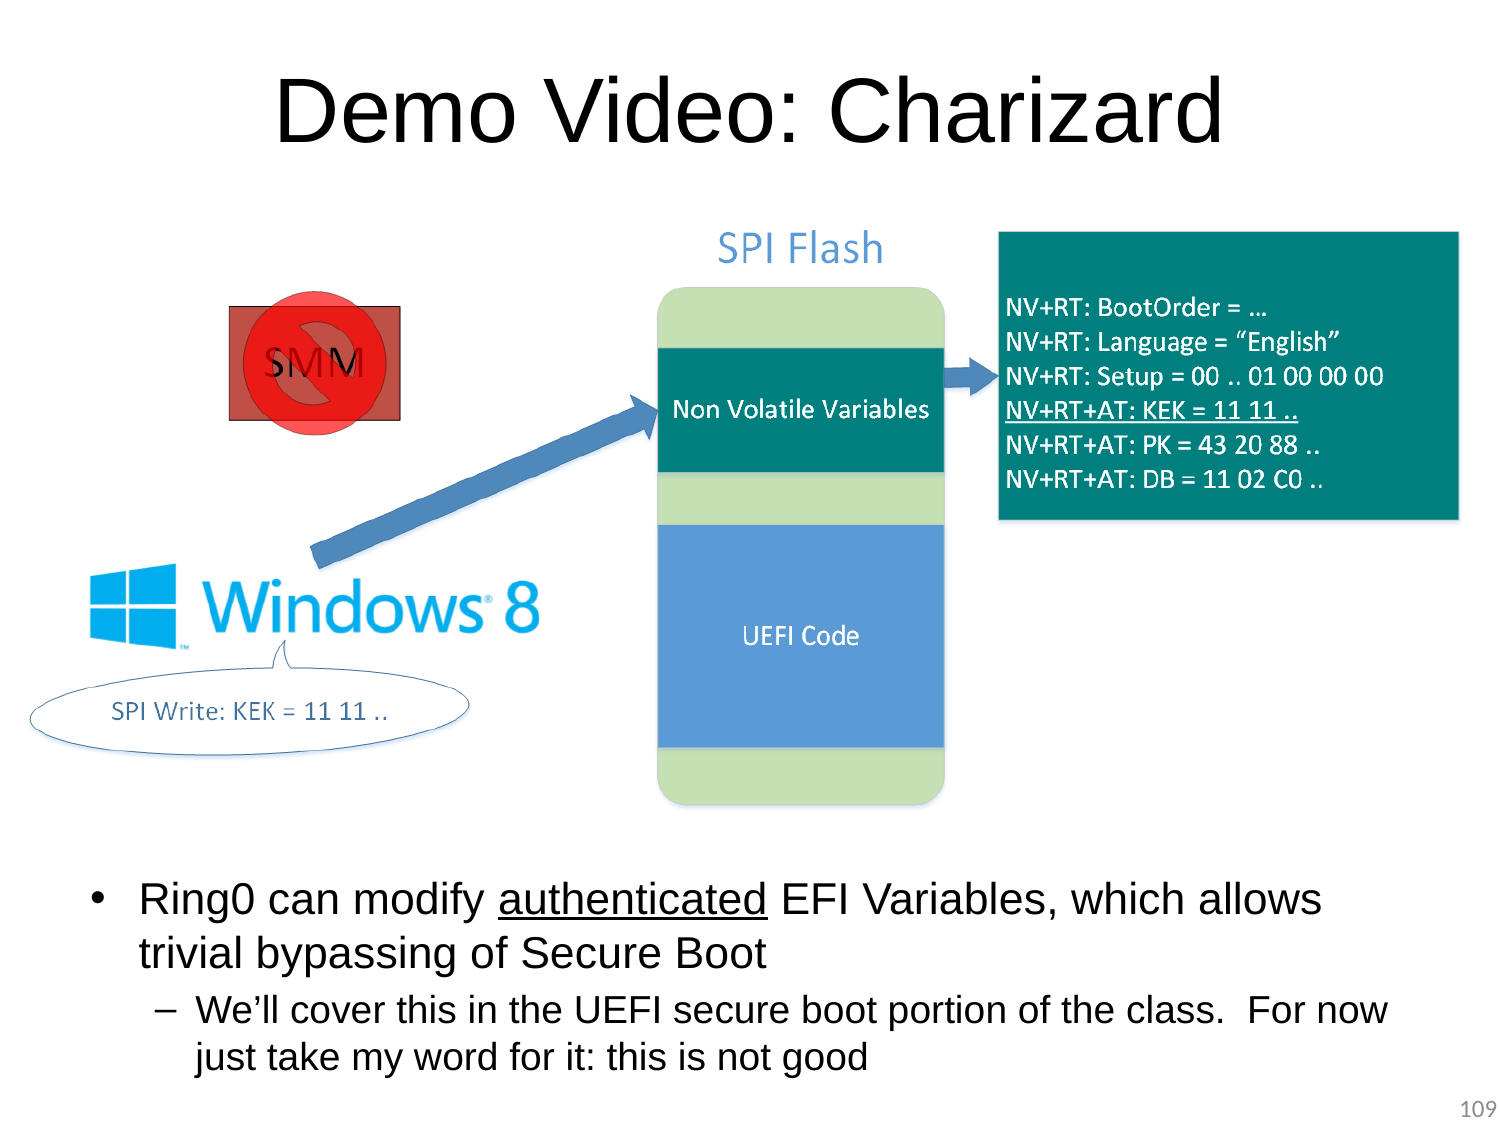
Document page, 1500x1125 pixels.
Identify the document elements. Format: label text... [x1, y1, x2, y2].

slide_number 109 [1162, 1077, 1500, 1125]
picture [24, 205, 1465, 813]
title Demo Video: Charizard [75, 12, 1425, 200]
list Ring0 can modify authenticated EFI Variables, which allows trivial bypassing of Secure Boot We’ll cover this in the UEFI secure boot portion of the class. For now just take my word for it: this is not good [75, 862, 1425, 1088]
